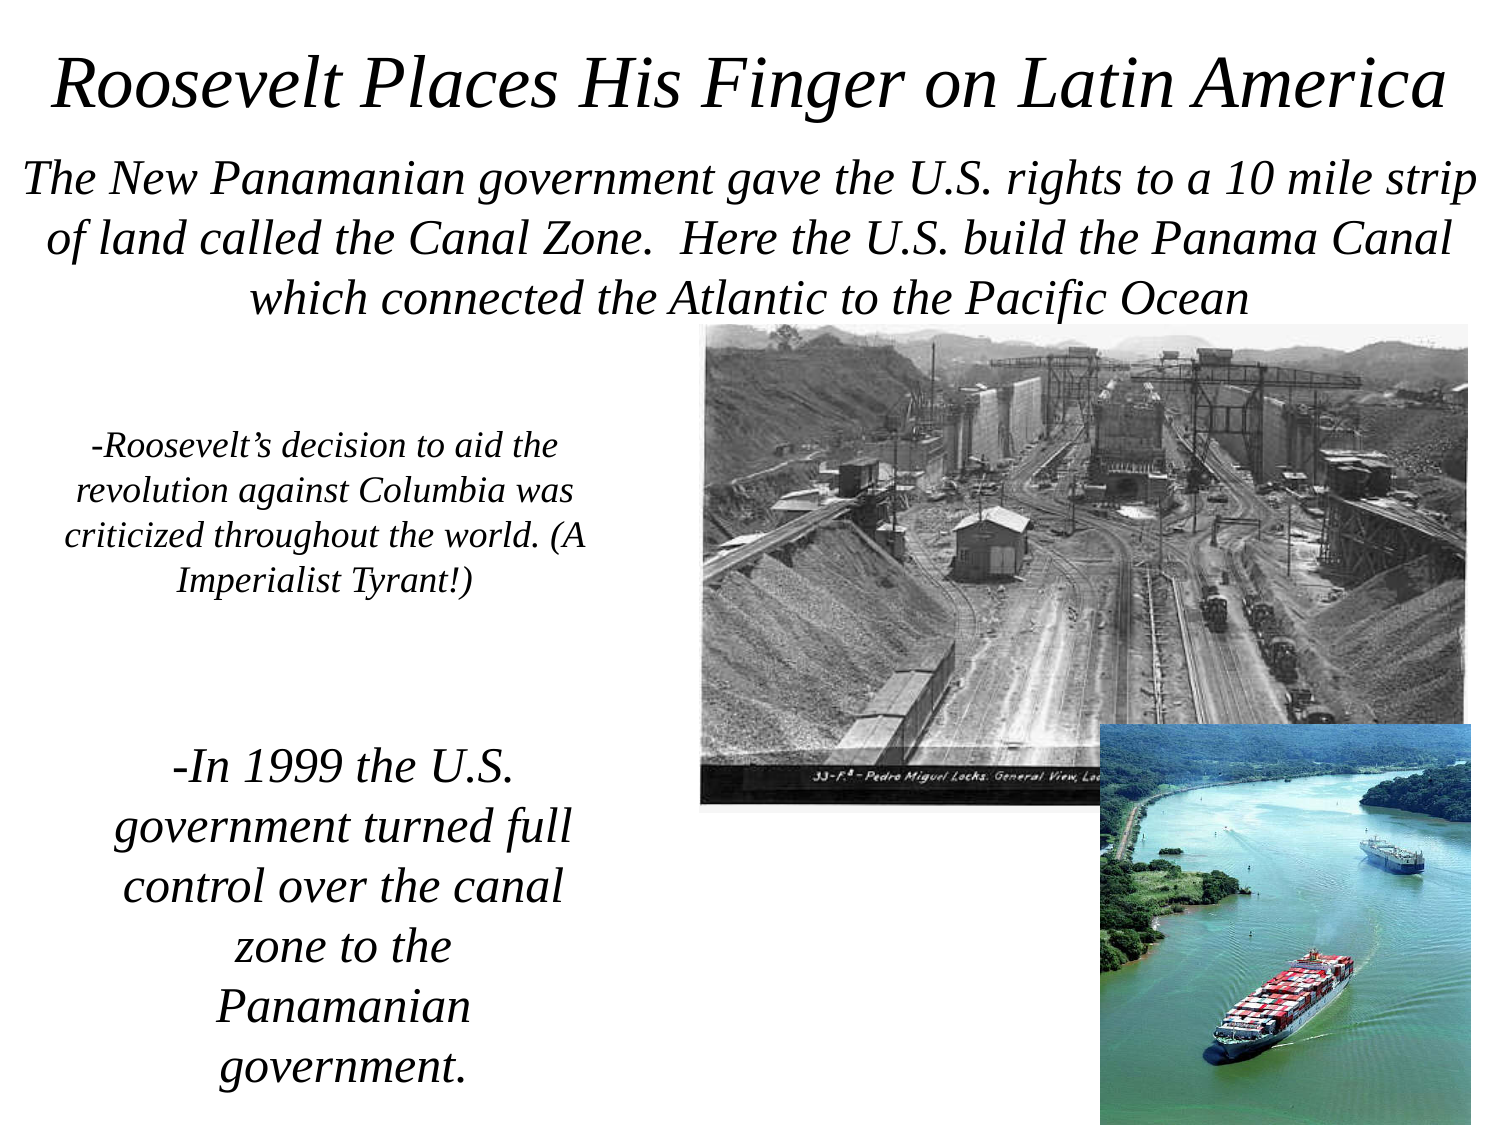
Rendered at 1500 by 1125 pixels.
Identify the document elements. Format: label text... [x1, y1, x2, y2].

picture [699, 324, 1471, 1125]
text_box -Roosevelt’s decision to aid the revolution against Columbia was criticized throughout the world. (A Imperialist Tyrant!) [0, 412, 650, 686]
text_box Roosevelt Places His Finger on Latin America [0, 24, 1500, 130]
text_box The New Panamanian government gave the U.S. rights to a 10 mile strip of land called the Canal Zone. Here the U.S. build the Panama Canal which connected the Atlantic to the Pacific Ocean [0, 137, 1500, 333]
text_box -In 1999 the U.S. government turned full control over the canal zone to the Panamanian government. [87, 724, 600, 1100]
